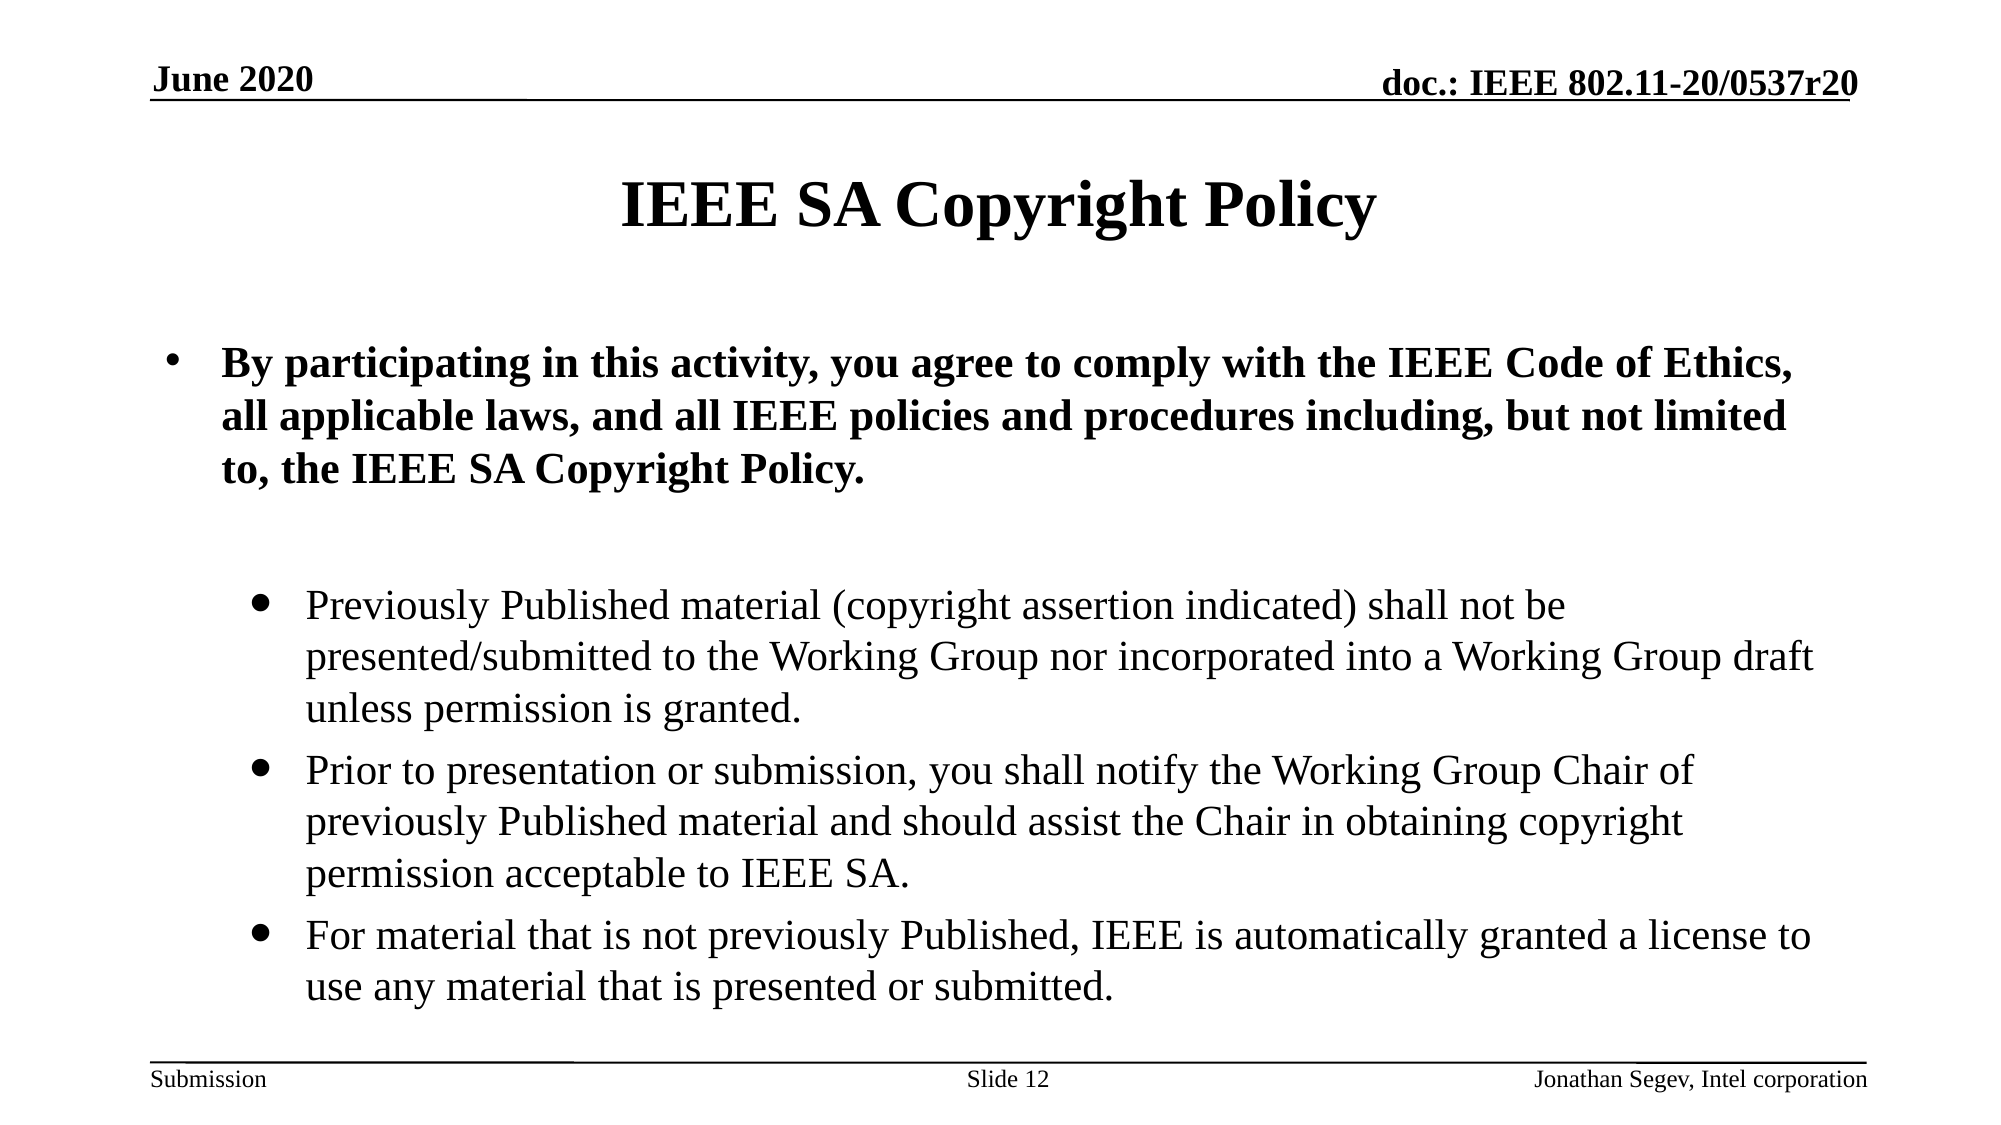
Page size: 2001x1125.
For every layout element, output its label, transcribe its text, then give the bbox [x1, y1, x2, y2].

title IEEE SA Copyright Policy [149, 112, 1850, 288]
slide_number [152, 54, 563, 100]
footer Jonathan Segev, Intel corporation [1171, 1061, 1869, 1093]
list By participating in this activity, you agree to comply with the IEEE Code of Ethics, all applicable laws, and all IEEE policies and procedures including, but not limited to, the IEEE SA Copyright Policy. Previously Published material (copyright assertion indicated) shall not be presented/submitted to the Working Group nor incorporated into a Working Group draft unless permission is granted. Prior to presentation or submission, you shall notify the Working Group Chair of previously Published material and should assist the Chair in obtaining copyright permission acceptable to IEEE SA. For material that is not previously Published, IEEE is automatically granted a license to use any material that is presented or submitted. [149, 324, 1850, 1000]
slide_number Slide 12 [950, 1061, 1067, 1123]
